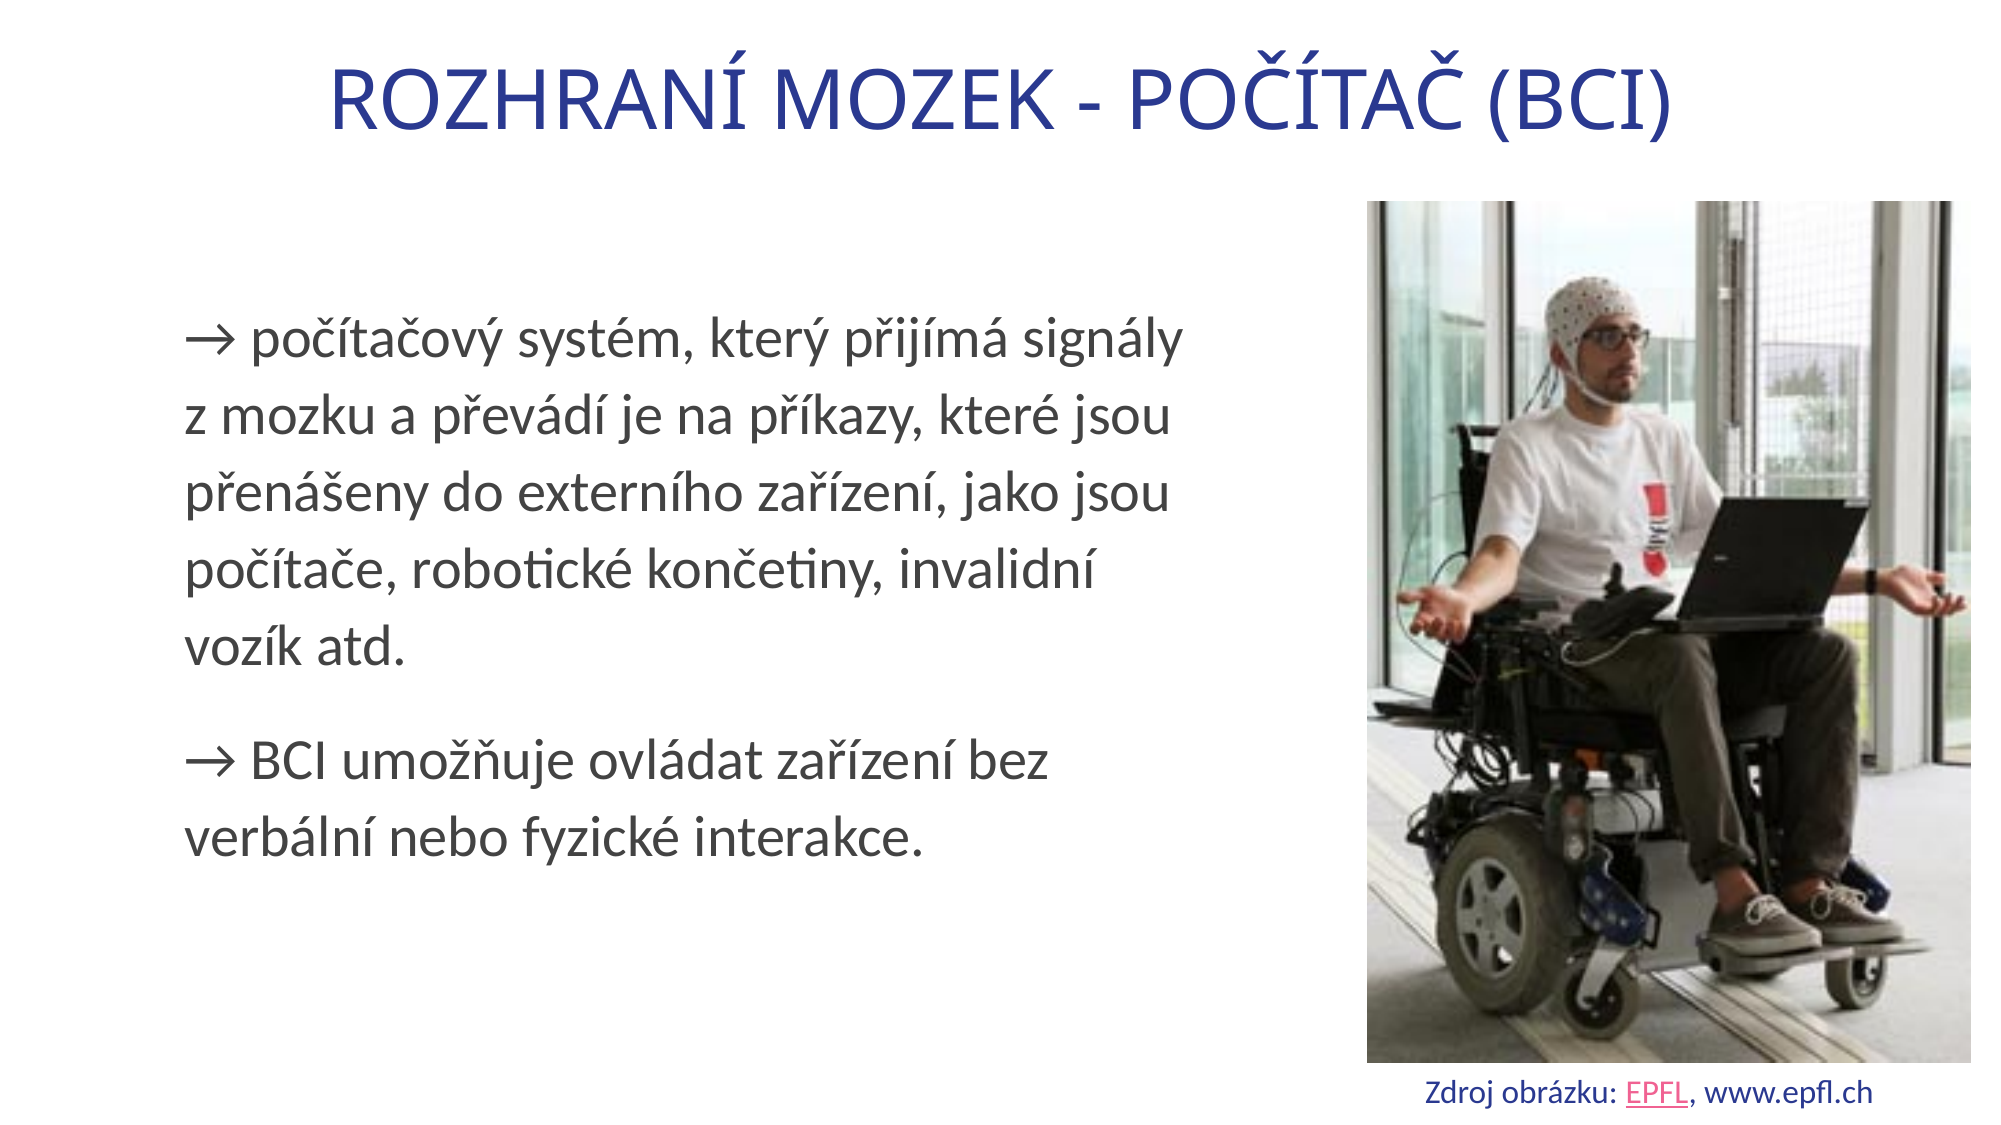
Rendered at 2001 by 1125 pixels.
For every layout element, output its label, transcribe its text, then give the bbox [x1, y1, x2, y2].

title ROZHRANÍ MOZEK - POČÍTAČ (BCI) [174, 35, 1825, 171]
picture [1367, 201, 1971, 1063]
list → počítačový systém, který přijímá signály z mozku a převádí je na příkazy, které jsou přenášeny do externího zařízení, jako jsou počítače, robotické končetiny, invalidní vozík atd. → BCI umožňuje ovládat zařízení bez verbální nebo fyzické interakce. [94, 284, 1217, 1051]
text_box Zdroj obrázku: EPFL, www.epfl.ch [1410, 1071, 1891, 1118]
